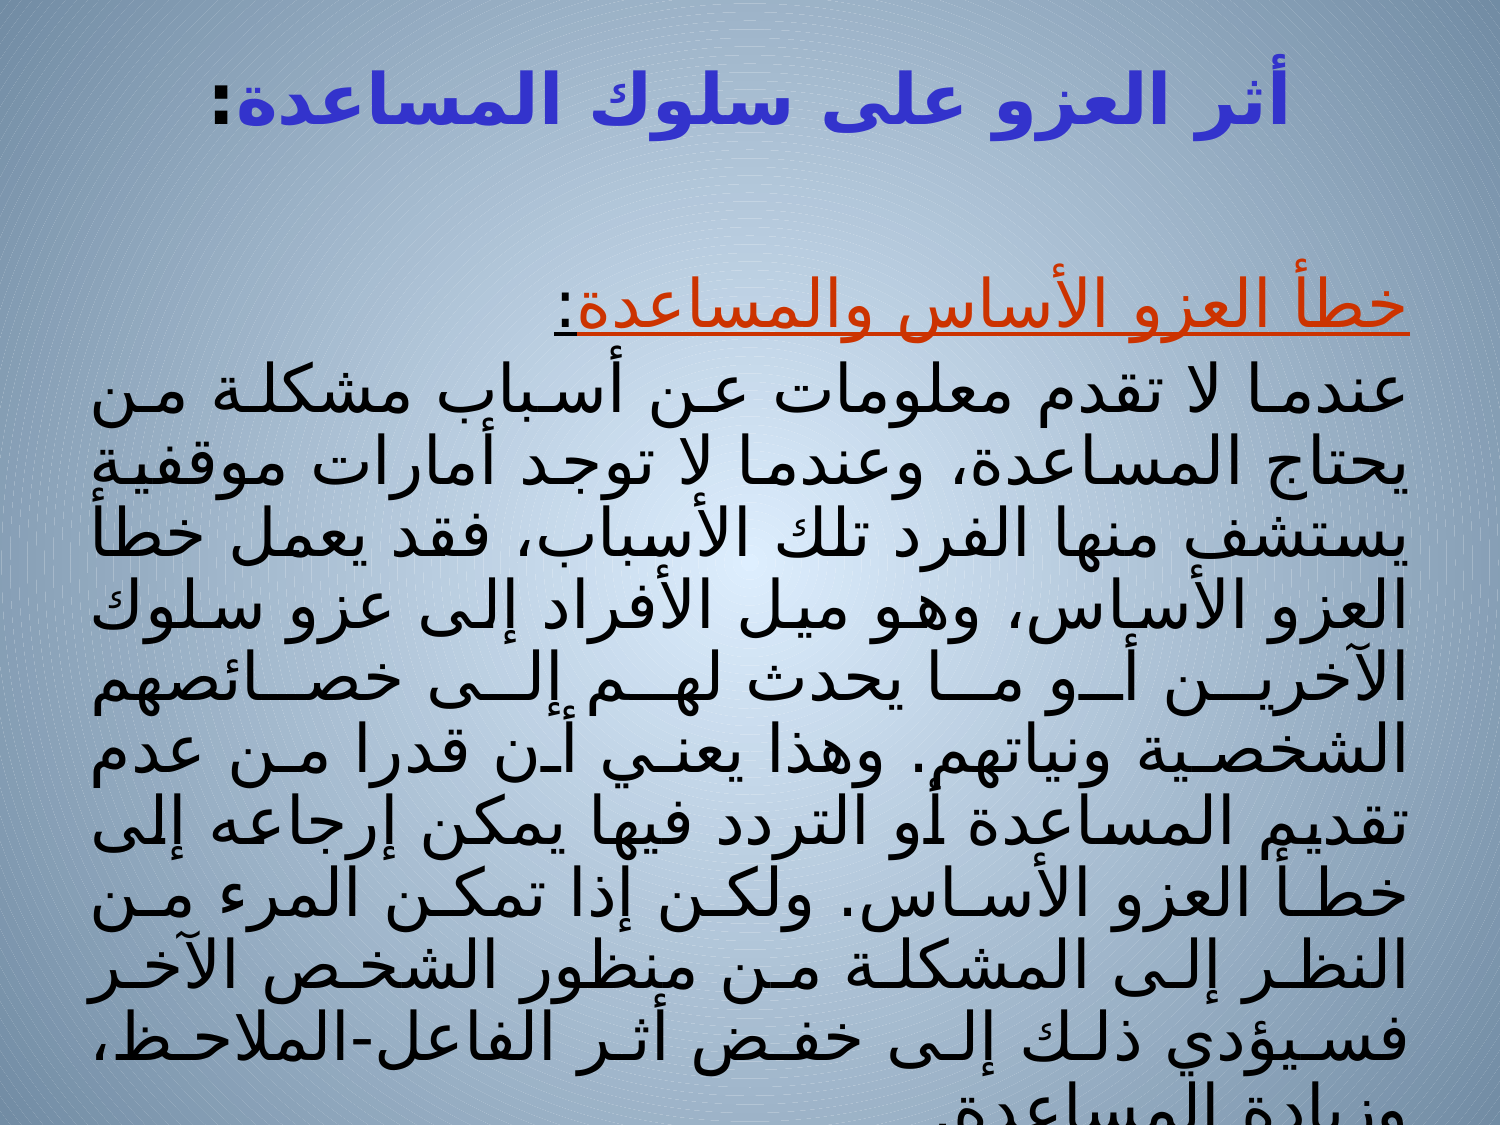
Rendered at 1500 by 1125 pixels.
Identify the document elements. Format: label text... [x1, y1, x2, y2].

list خطأ العزو الأساس والمساعدة: عندما لا تقدم معلومات عن أسباب مشكلة من يحتاج المساعدة، وعندما لا توجد أمارات موقفية يستشف منها الفرد تلك الأسباب، فقد يعمل خطأ العزو الأساس، وهو ميل الأفراد إلى عزو سلوك الآخرين أو ما يحدث لهم إلى خصائصهم الشخصية ونياتهم. وهذا يعني أن قدرا من عدم تقديم المساعدة أو التردد فيها يمكن إرجاعه إلى خطأ العزو الأساس. ولكن إذا تمكن المرء من النظر إلى المشكلة من منظور الشخص الآخر فسيؤدي ذلك إلى خفض أثر الفاعل-الملاحظ، وزيادة المساعدة. [75, 262, 1425, 1005]
title أثر العزو على سلوك المساعدة: [75, 45, 1425, 233]
